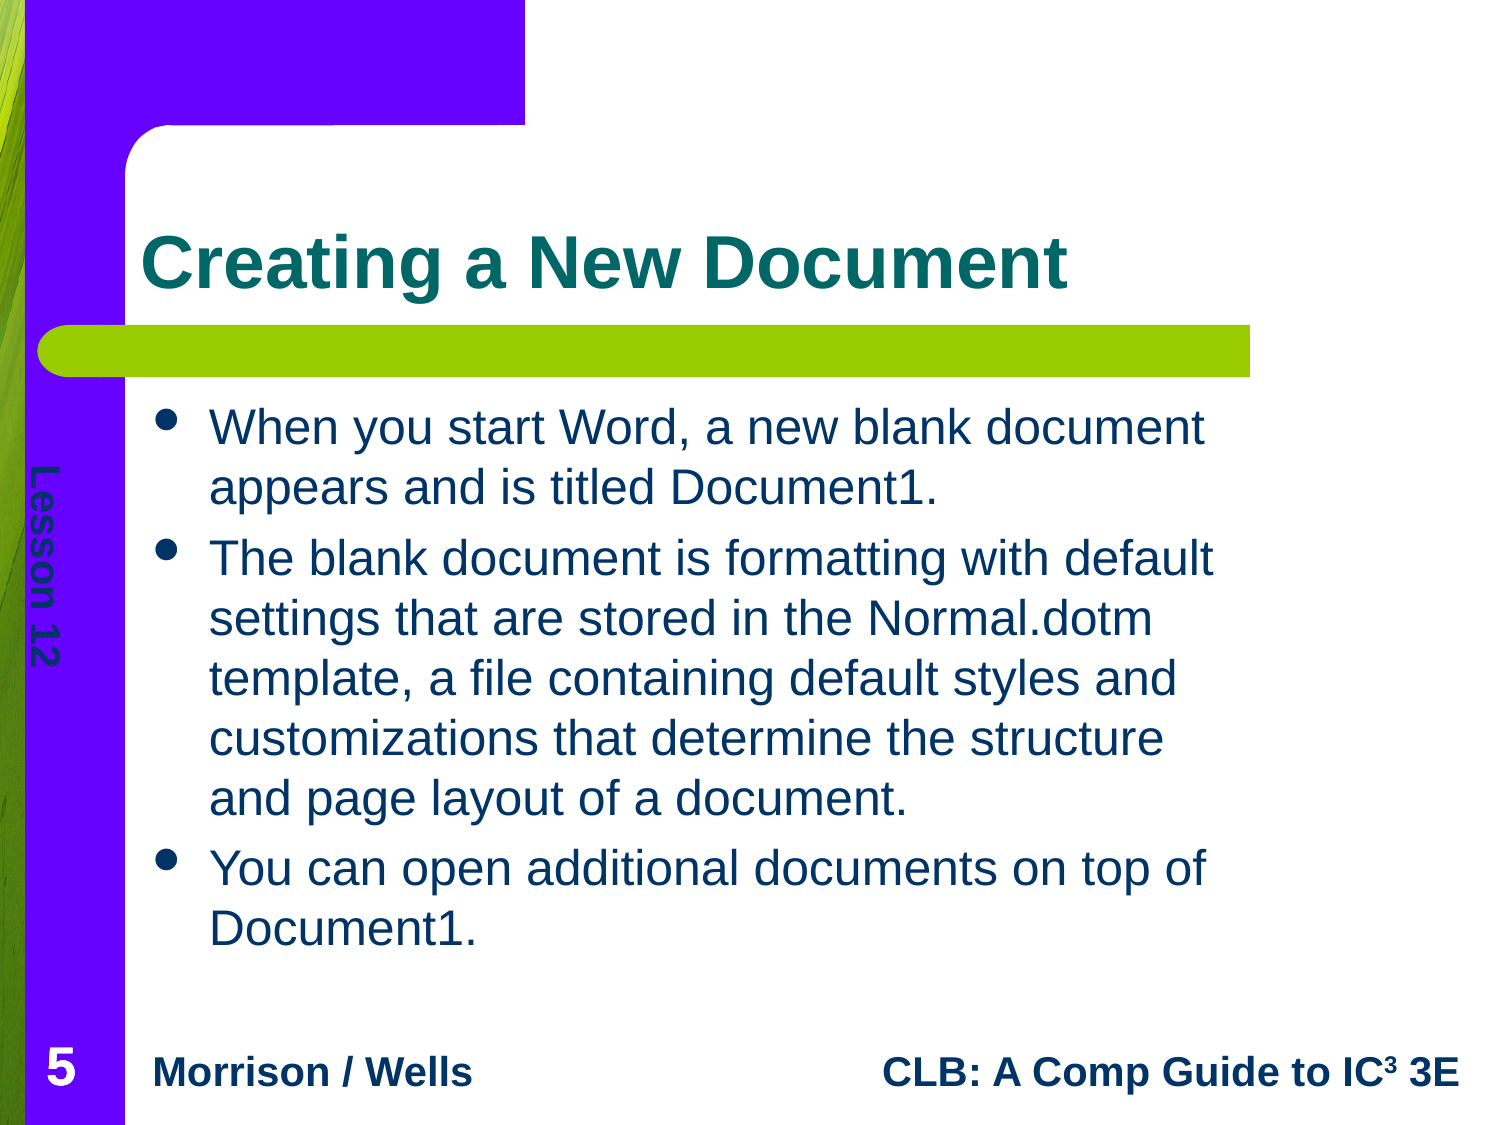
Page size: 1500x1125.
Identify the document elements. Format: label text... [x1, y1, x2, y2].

list When you start Word, a new blank document appears and is titled Document1. The blank document is formatting with default settings that are stored in the Normal.dotm template, a file containing default styles and customizations that determine the structure and page layout of a document. You can open additional documents on top of Document1. [137, 387, 1263, 1013]
picture [0, 0, 25, 1125]
text_box 5 [13, 1023, 111, 1105]
title Creating a New Document [124, 124, 1426, 313]
